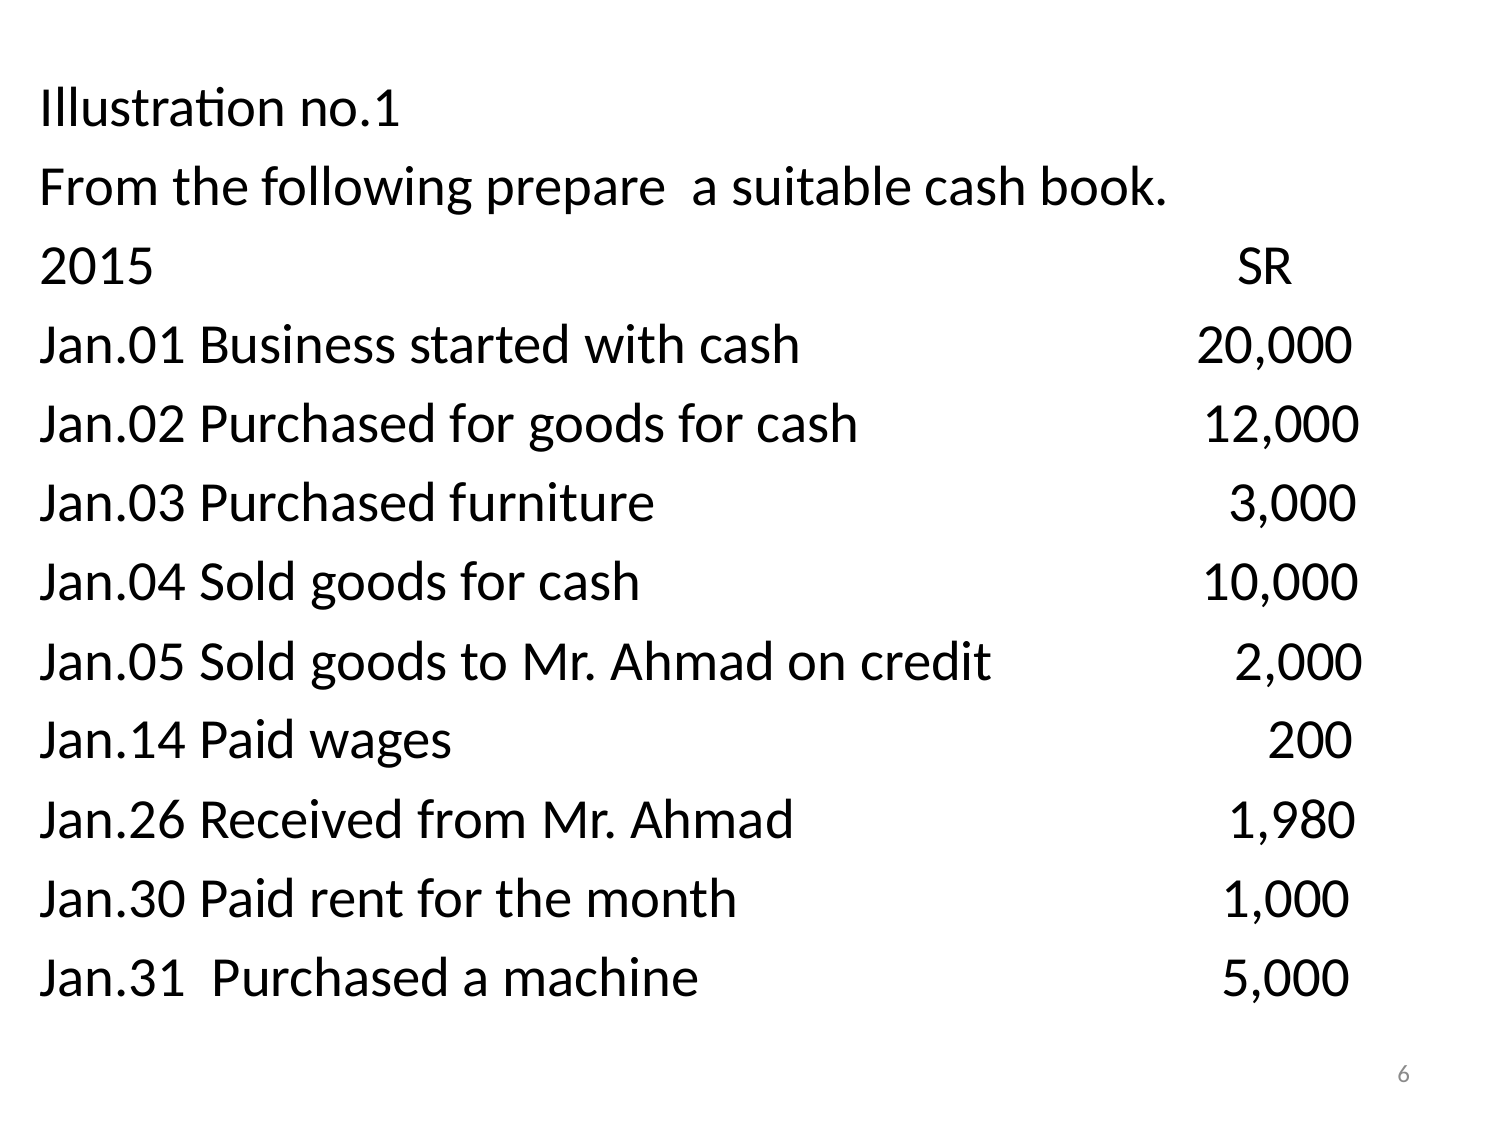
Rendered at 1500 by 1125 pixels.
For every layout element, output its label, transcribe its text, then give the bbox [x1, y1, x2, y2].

slide_number 6 [1074, 1042, 1425, 1103]
list Illustration no.1 From the following prepare a suitable cash book. 2015 SR Jan.01 Business started with cash 20,000 Jan.02 Purchased for goods for cash 12,000 Jan.03 Purchased furniture 3,000 Jan.04 Sold goods for cash 10,000 Jan.05 Sold goods to Mr. Ahmad on credit 2,000 Jan.14 Paid wages 200 Jan.26 Received from Mr. Ahmad 1,980 Jan.30 Paid rent for the month 1,000 Jan.31 Purchased a machine 5,000 [24, 62, 1450, 1100]
